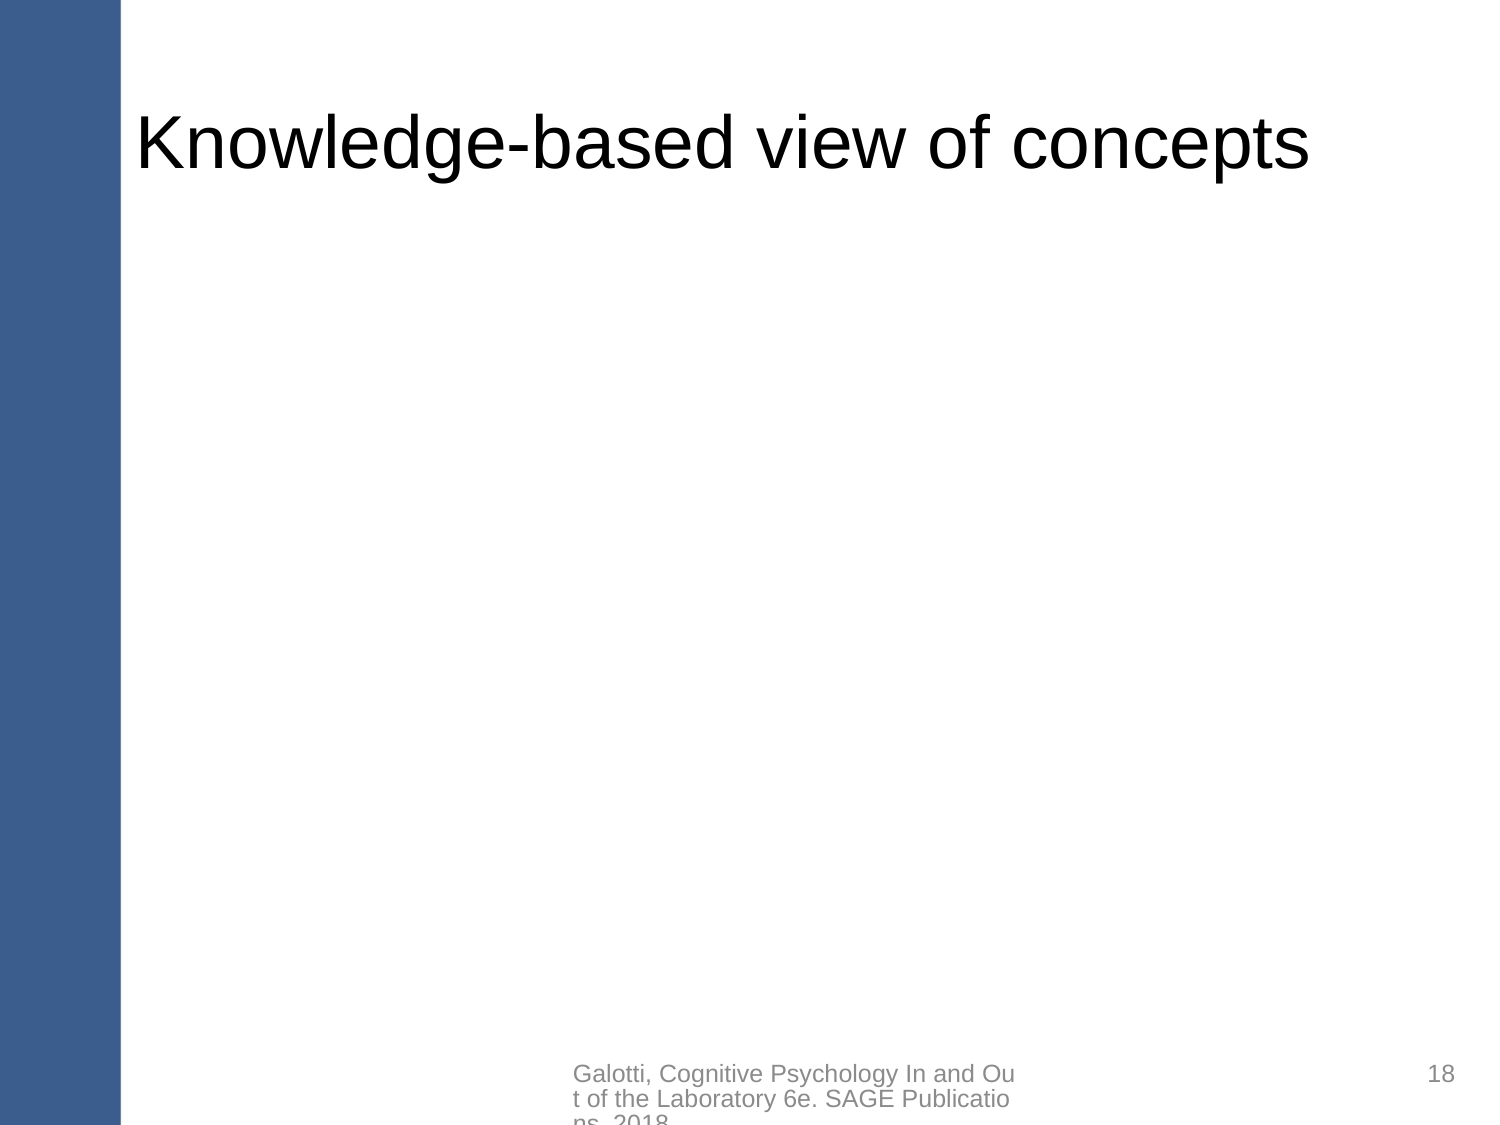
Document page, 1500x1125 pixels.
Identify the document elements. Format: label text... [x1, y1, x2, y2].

picture [0, 0, 1500, 1125]
title Knowledge-based view of concepts [120, 45, 1471, 233]
slide_number 18 [1120, 1042, 1471, 1103]
footer Galotti, Cognitive Psychology In and Out of the Laboratory 6e. SAGE Publications, 2018. [558, 1042, 1033, 1103]
